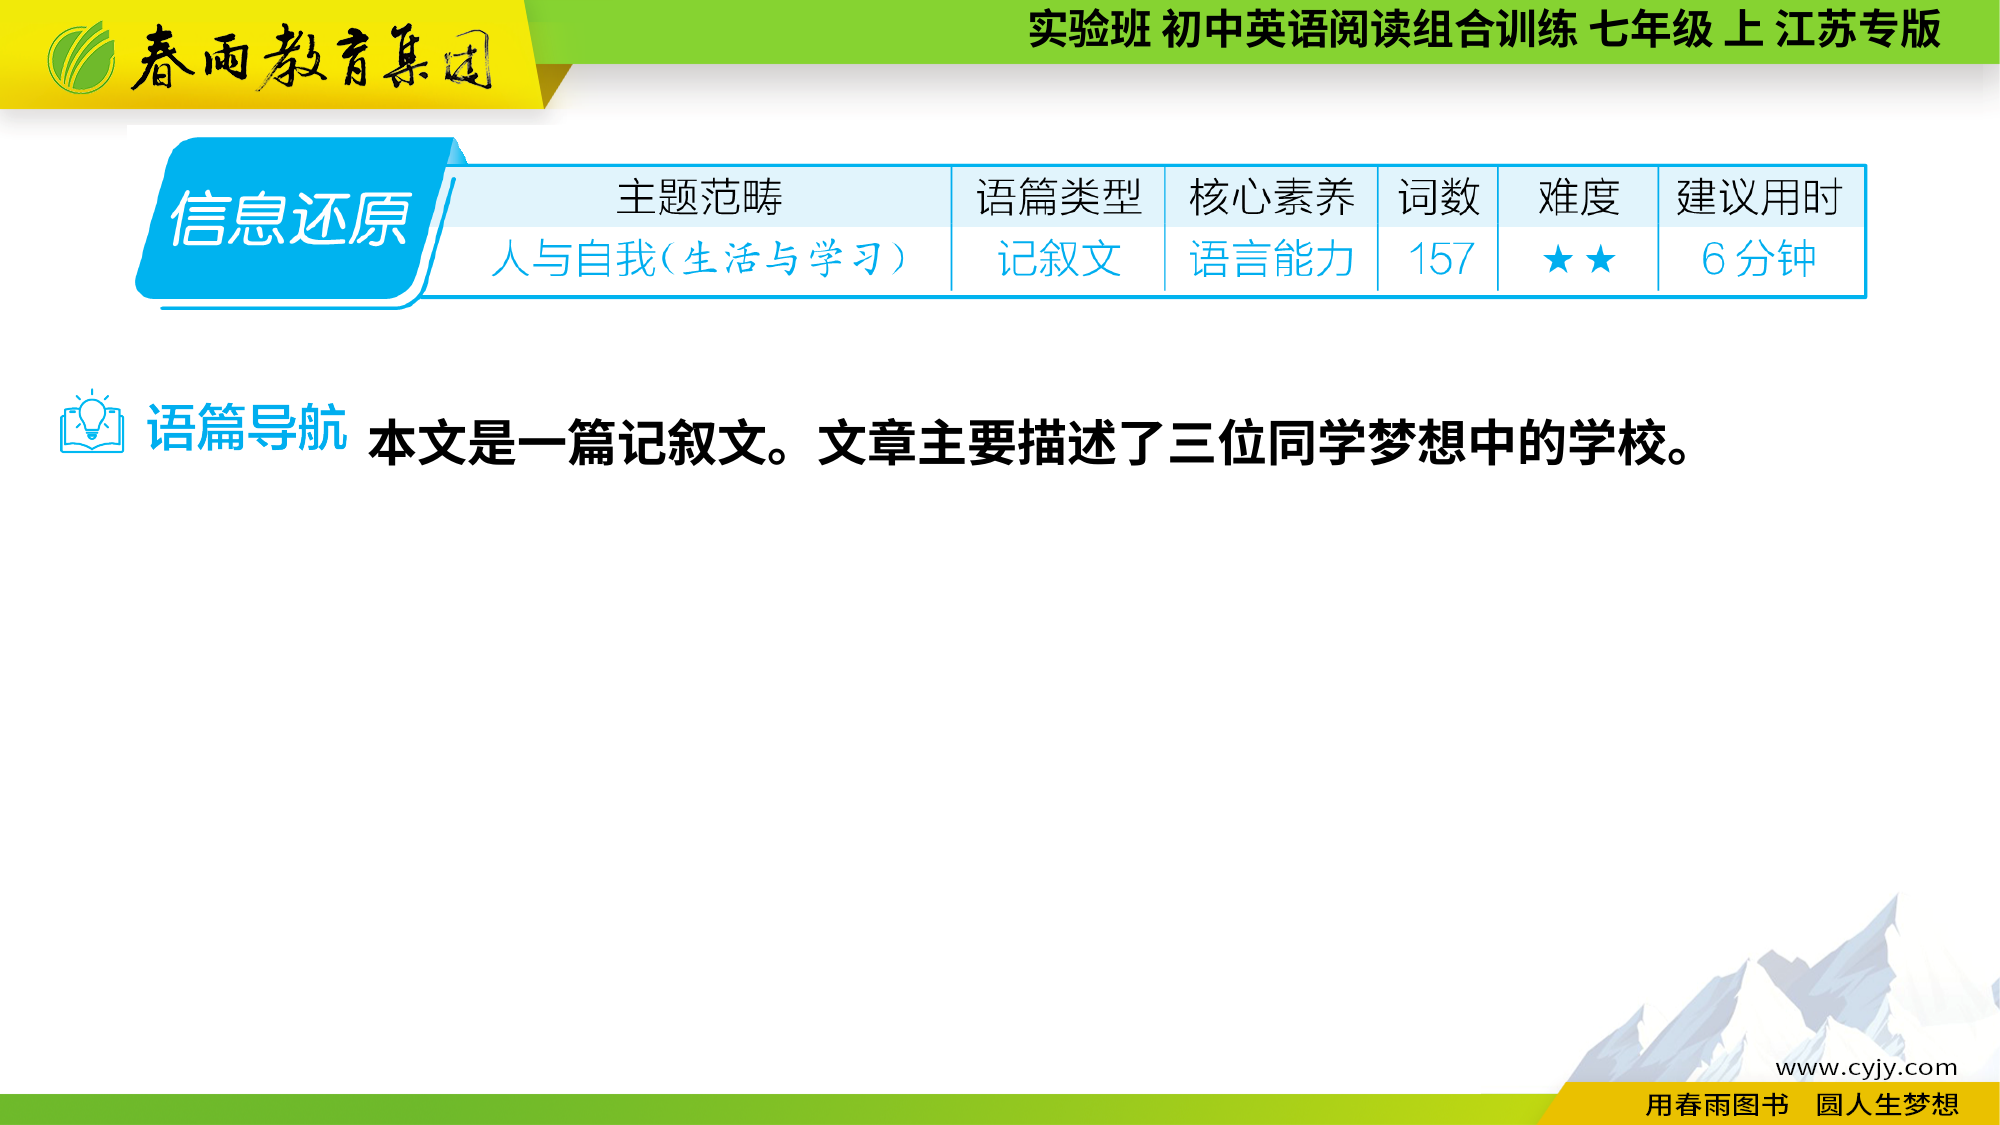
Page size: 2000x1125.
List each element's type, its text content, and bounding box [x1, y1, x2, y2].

picture [0, 0, 2000, 1125]
list 本文是一篇记叙文。文章主要描述了三位同学梦想中的学校。 [59, 373, 1944, 469]
